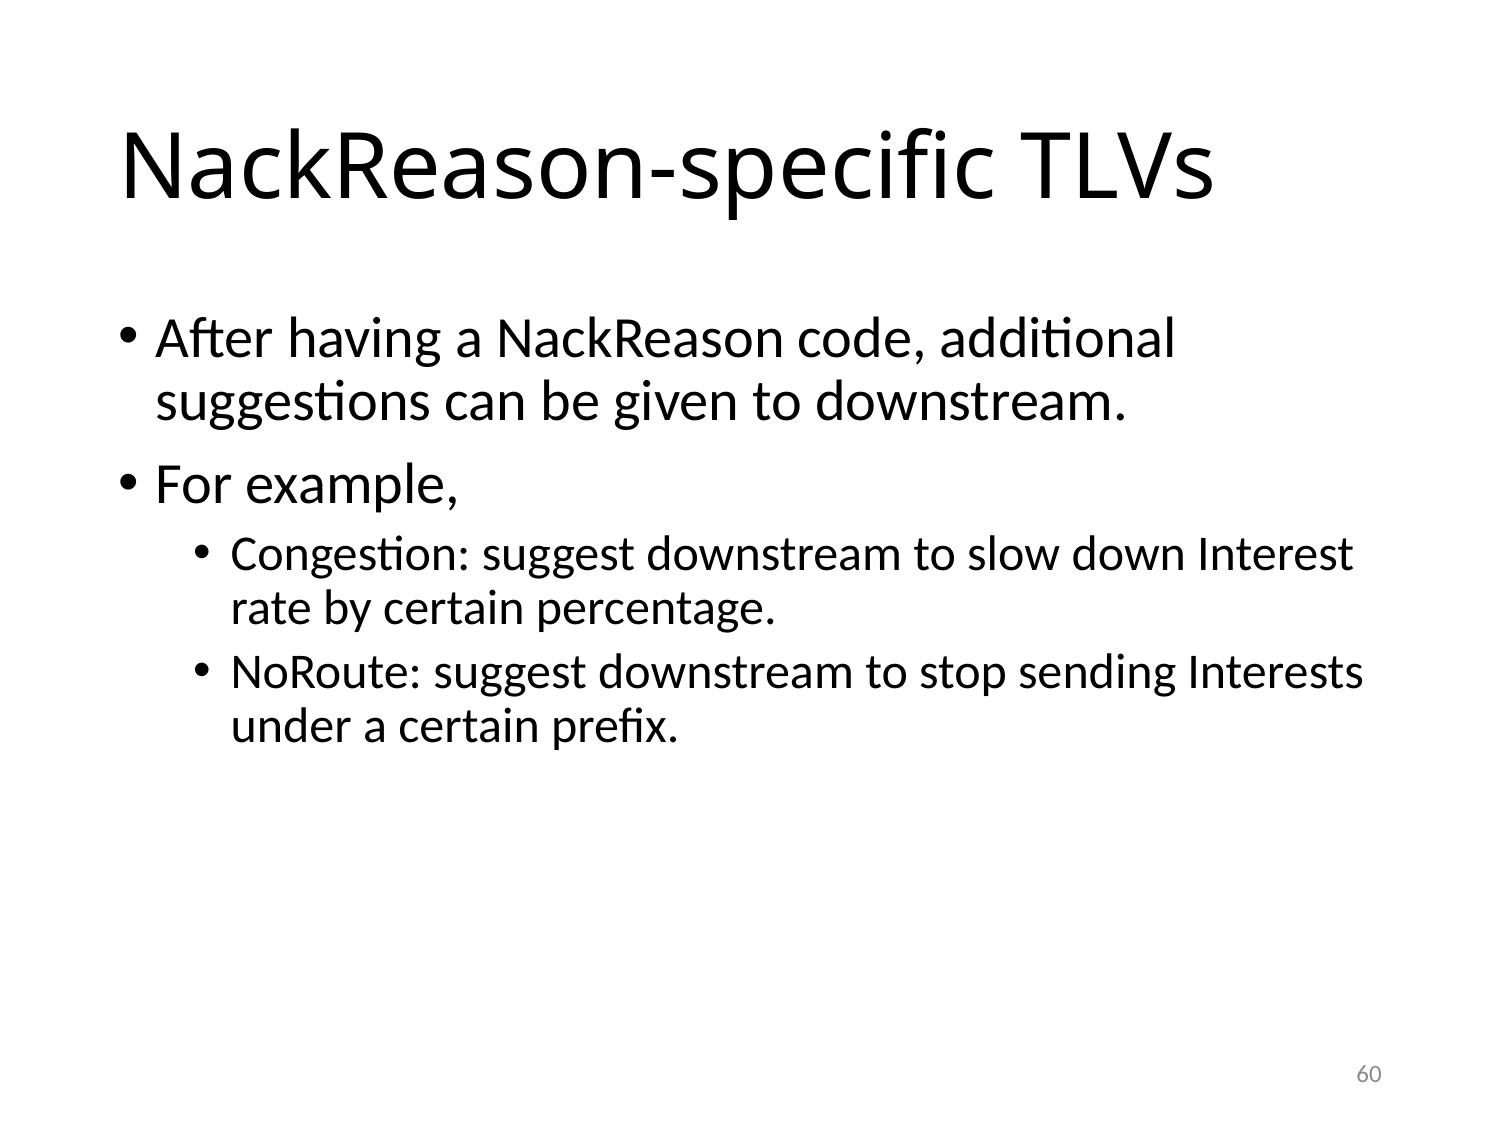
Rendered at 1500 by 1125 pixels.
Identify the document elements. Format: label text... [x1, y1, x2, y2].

slide_number 60 [1059, 1042, 1397, 1103]
list After having a NackReason code, additional suggestions can be given to downstream. For example, Congestion: suggest downstream to slow down Interest rate by certain percentage. NoRoute: suggest downstream to stop sending Interests under a certain prefix. [103, 299, 1397, 1014]
title NackReason-specific TLVs [103, 59, 1397, 278]
